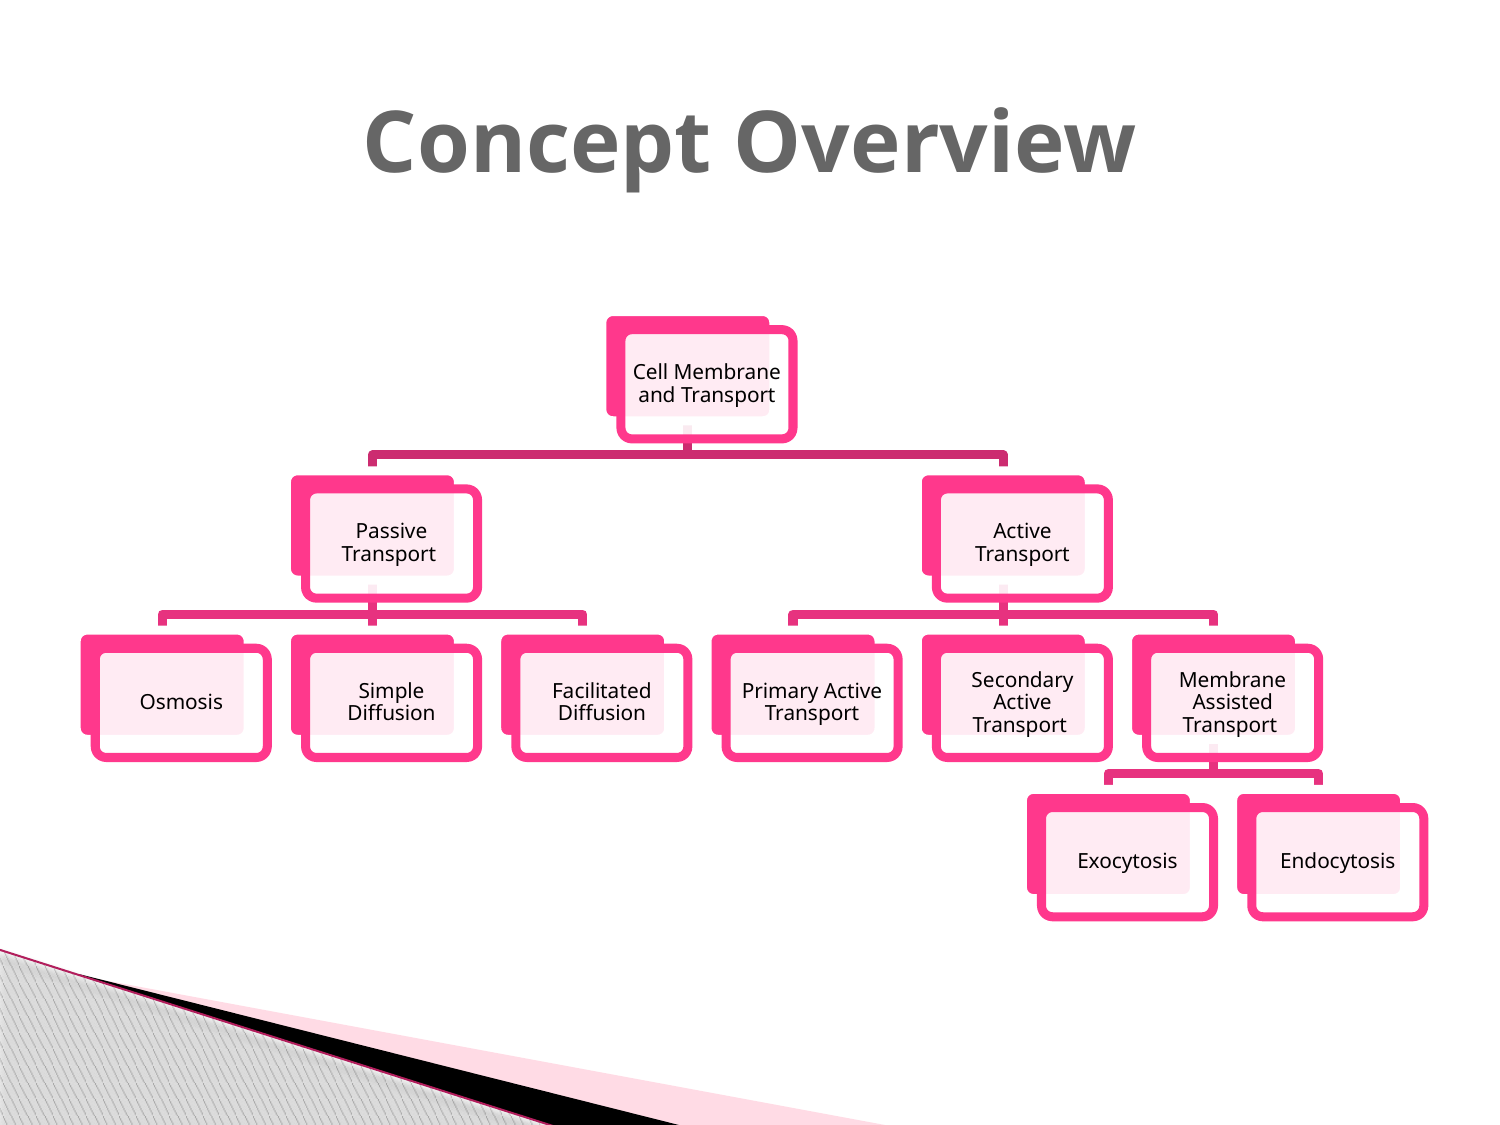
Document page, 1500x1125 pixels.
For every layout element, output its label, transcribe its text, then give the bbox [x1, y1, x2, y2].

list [74, 242, 1426, 986]
title Concept Overview [75, 45, 1425, 233]
